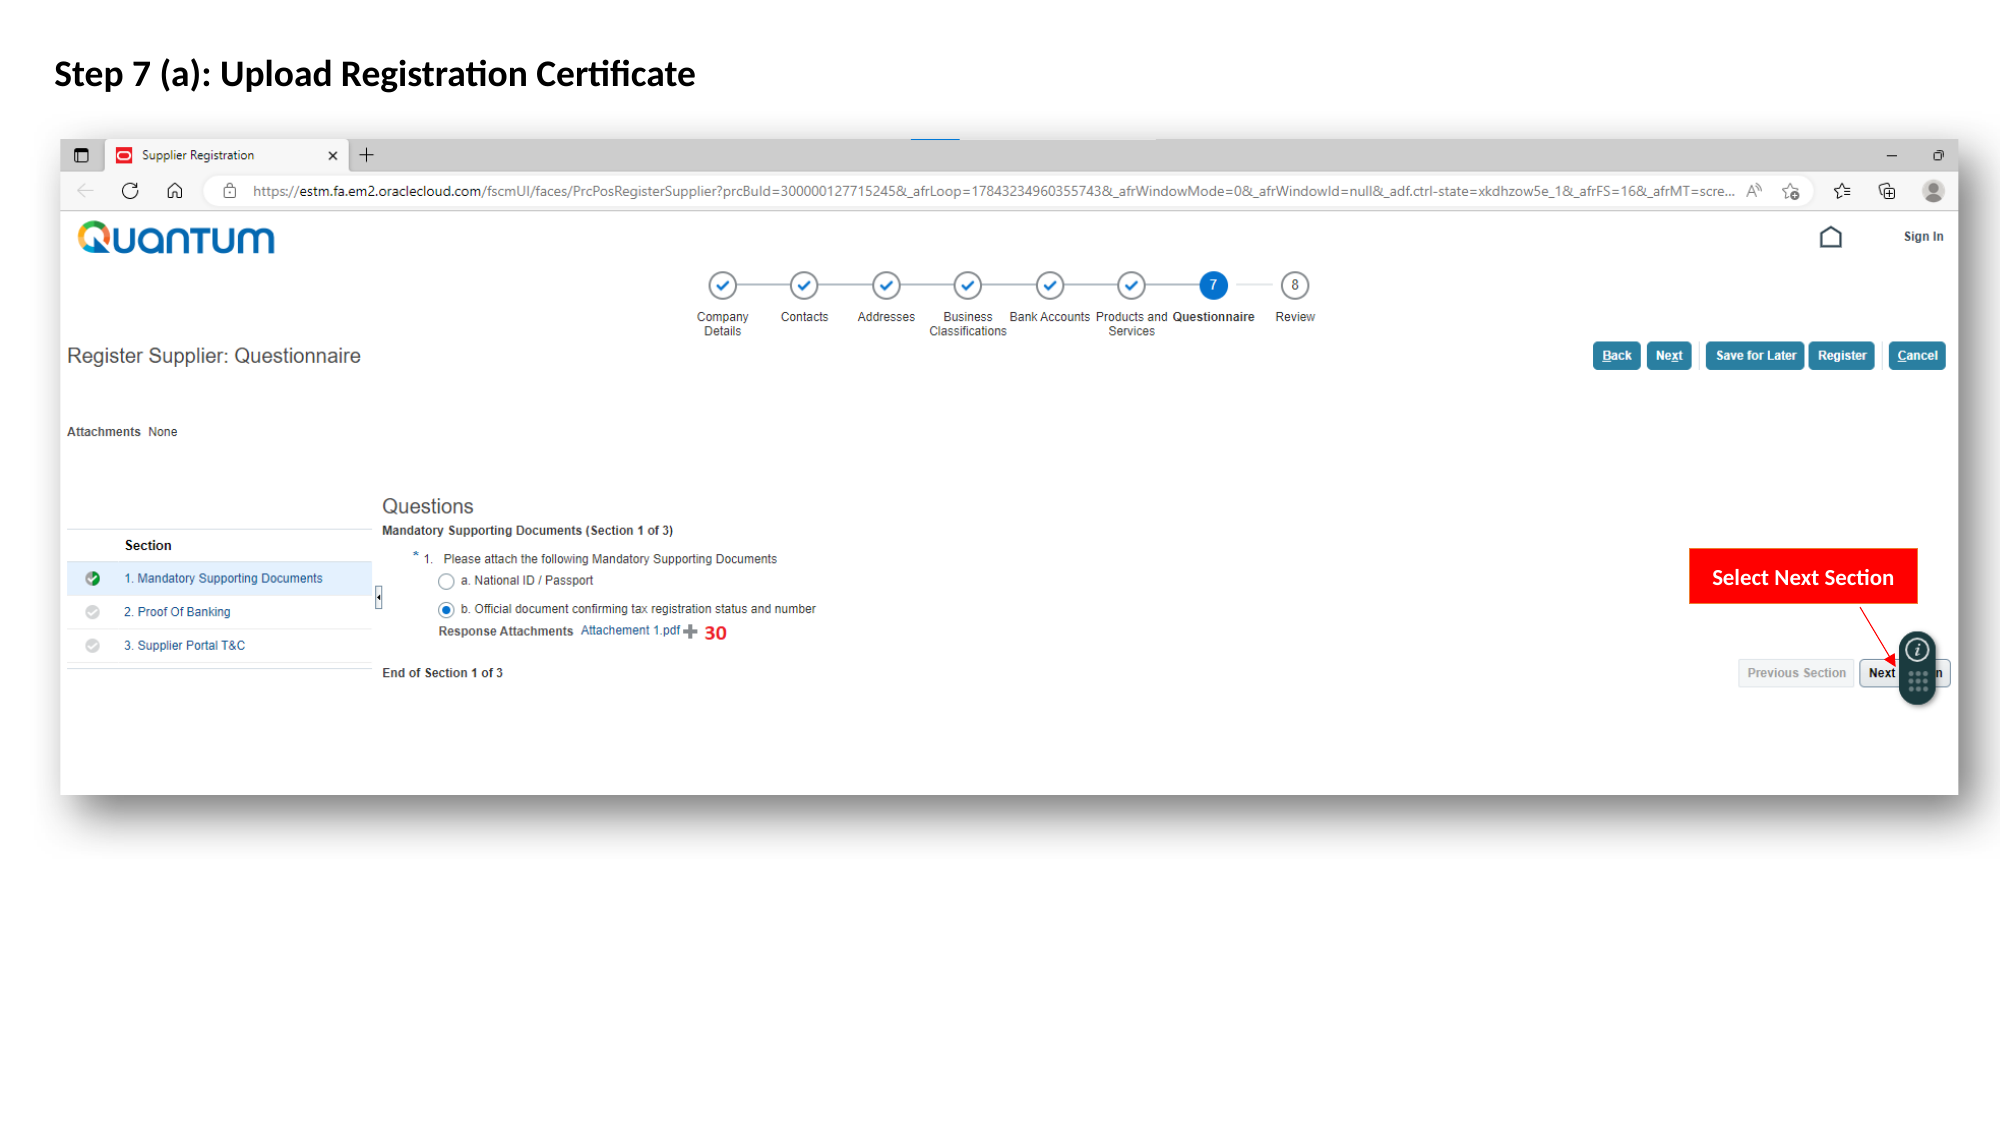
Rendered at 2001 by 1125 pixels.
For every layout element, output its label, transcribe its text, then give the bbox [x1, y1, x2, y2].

text_box Step 7 (a): Upload Registration Certificate [39, 41, 1040, 101]
picture [60, 83, 1959, 795]
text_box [1859, 607, 1896, 667]
